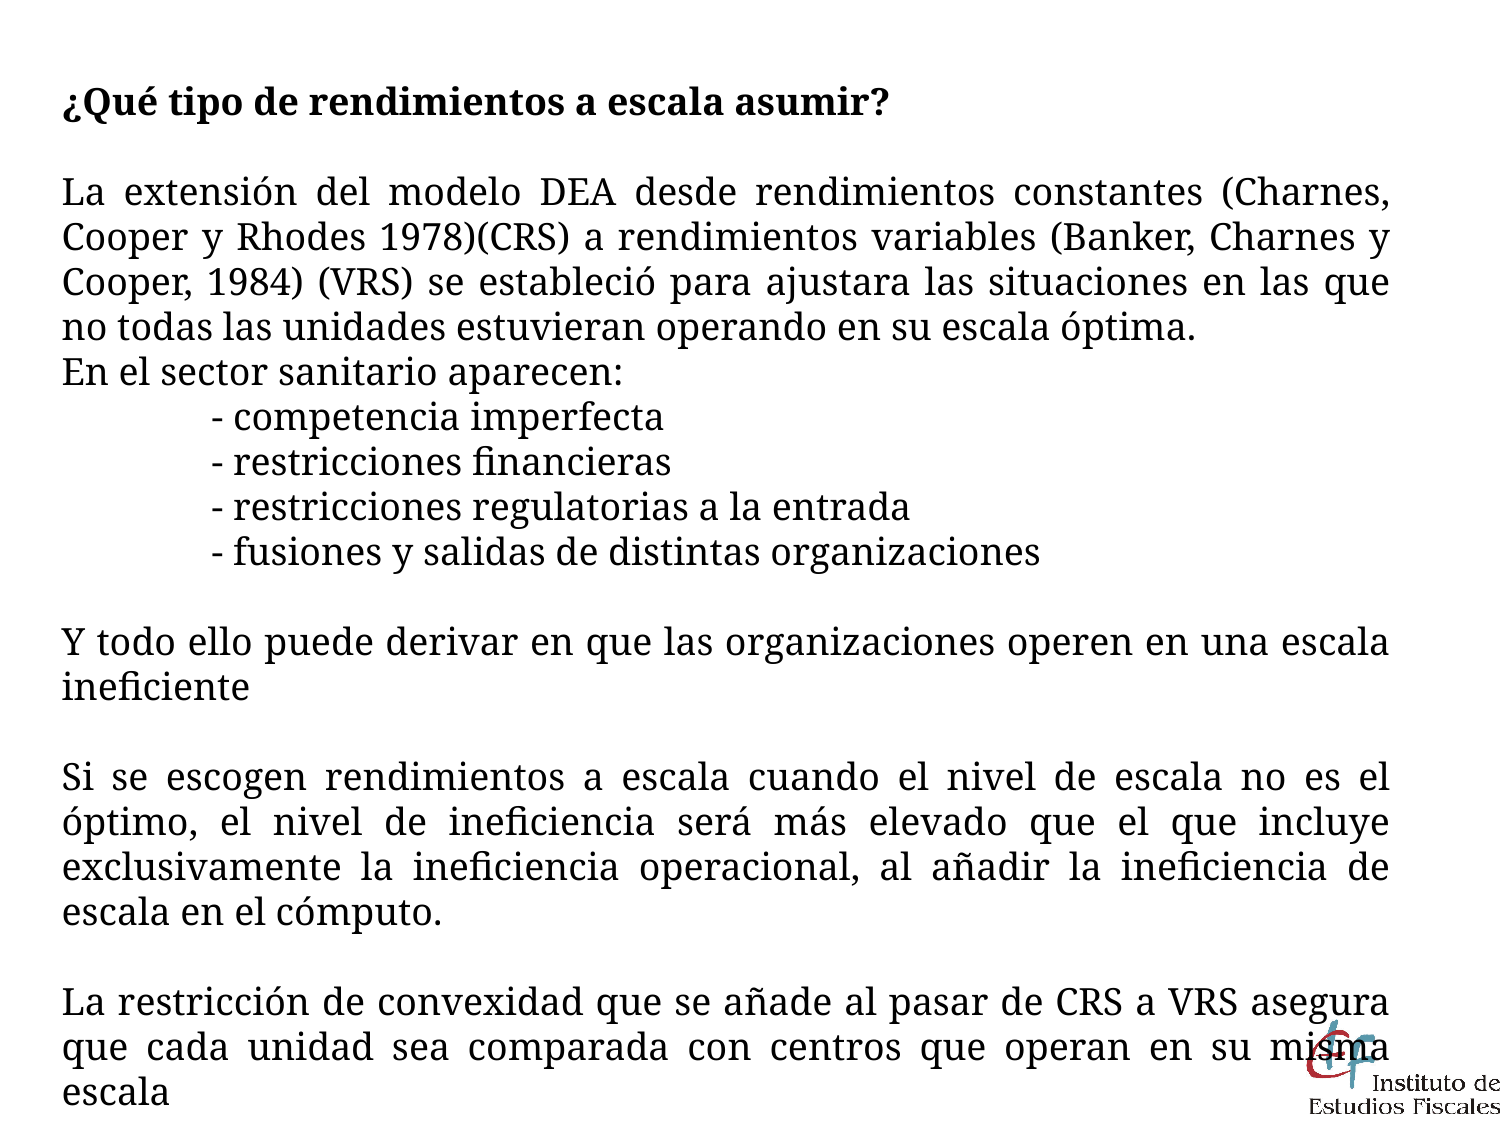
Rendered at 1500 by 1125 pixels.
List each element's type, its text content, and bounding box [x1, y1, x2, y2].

text_box ¿Qué tipo de rendimientos a escala asumir? La extensión del modelo DEA desde rendimientos constantes (Charnes, Cooper y Rhodes 1978)(CRS) a rendimientos variables (Banker, Charnes y Cooper, 1984) (VRS) se estableció para ajustara las situaciones en las que no todas las unidades estuvieran operando en su escala óptima. En el sector sanitario aparecen: - competencia imperfecta - restricciones financieras - restricciones regulatorias a la entrada - fusiones y salidas de distintas organizaciones Y todo ello puede derivar en que las organizaciones operen en una escala ineficiente Si se escogen rendimientos a escala cuando el nivel de escala no es el óptimo, el nivel de ineficiencia será más elevado que el que incluye exclusivamente la ineficiencia operacional, al añadir la ineficiencia de escala en el cómputo. La restricción de convexidad que se añade al pasar de CRS a VRS asegura que cada unidad sea comparada con centros que operan en su misma escala [46, 70, 1407, 1125]
picture [1306, 1019, 1500, 1114]
